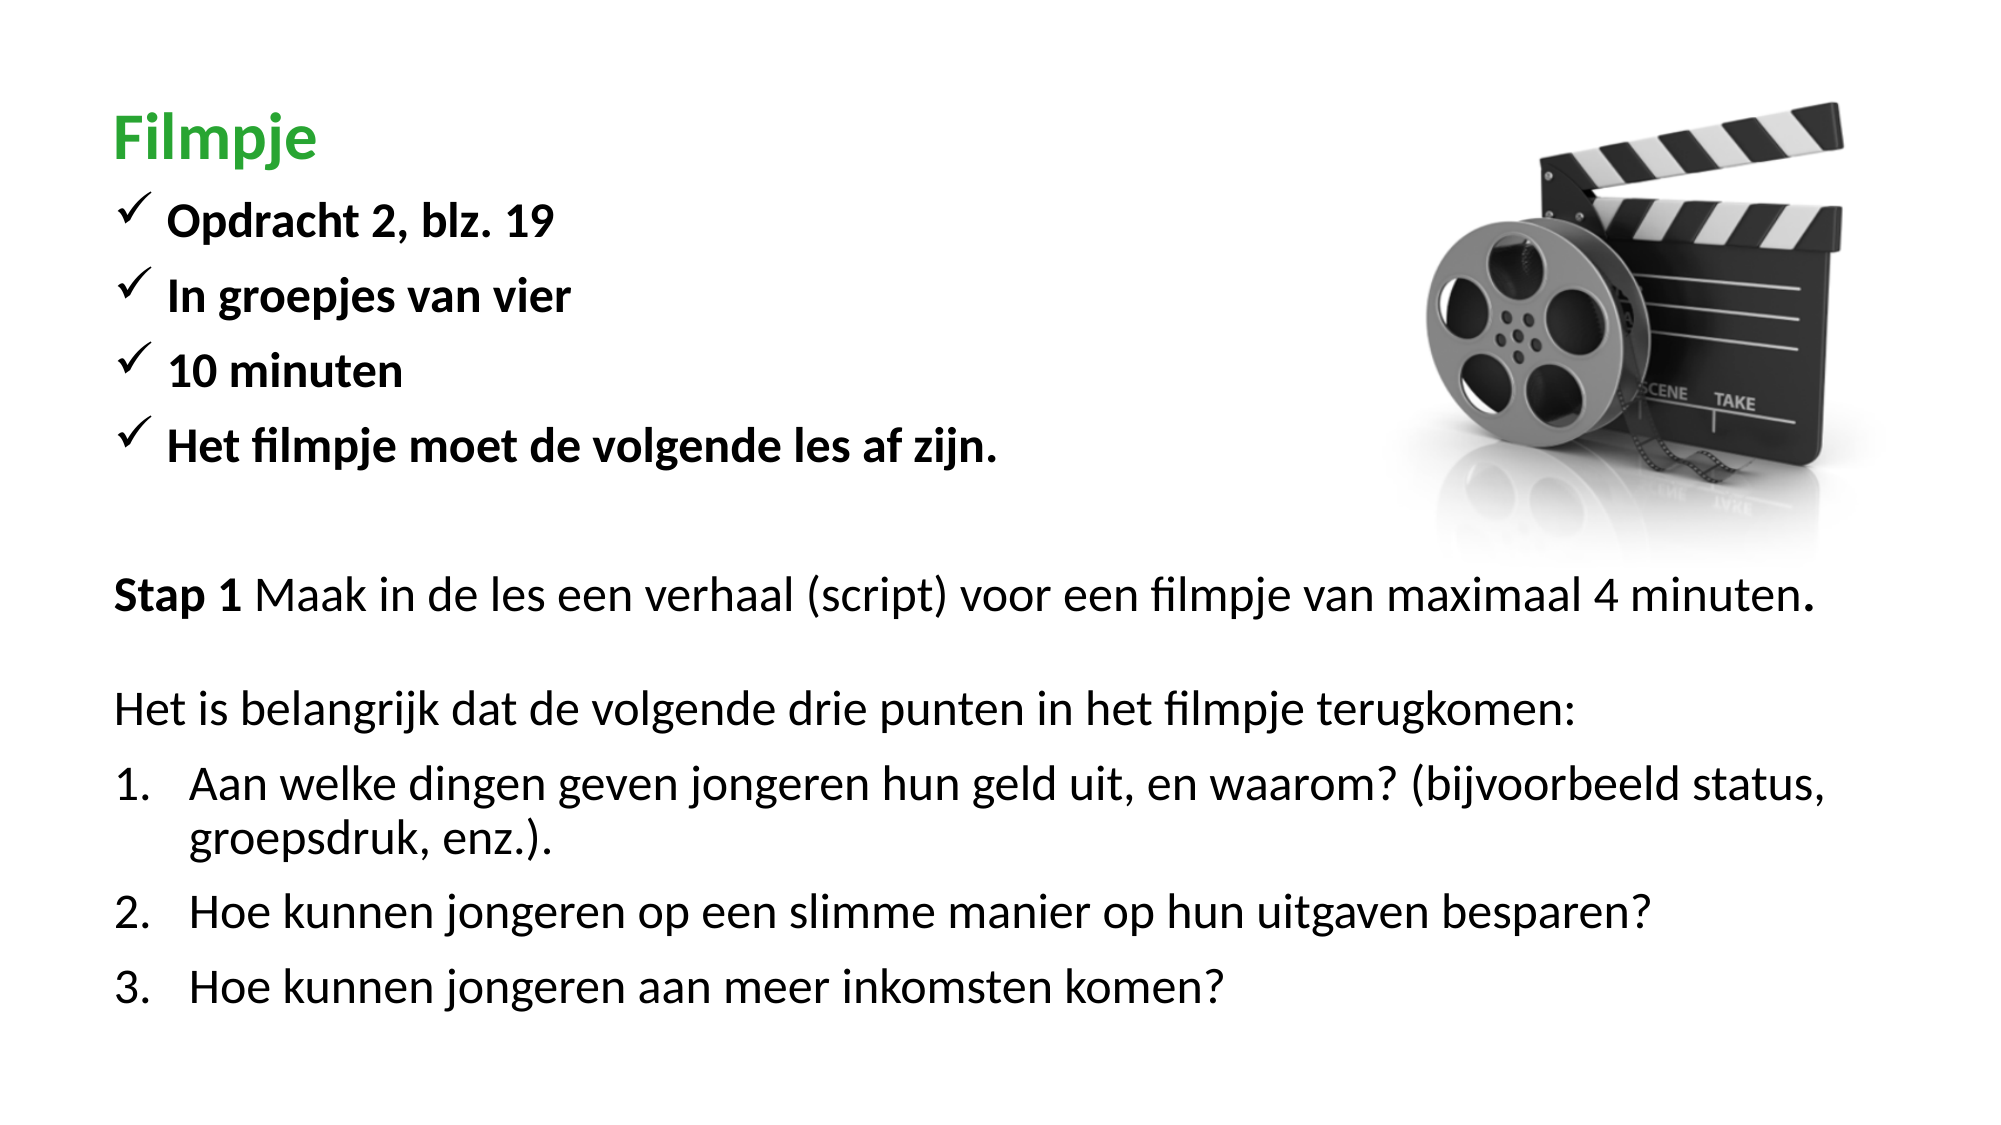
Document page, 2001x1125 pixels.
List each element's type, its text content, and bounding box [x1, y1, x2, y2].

text_box Filmpje Opdracht 2, blz. 19 In groepjes van vier 10 minuten Het filmpje moet de volgende les af zijn. Stap 1 Maak in de les een verhaal (script) voor een filmpje van maximaal 4 minuten. Het is belangrijk dat de volgende drie punten in het filmpje terugkomen: Aan welke dingen geven jongeren hun geld uit, en waarom? (bijvoorbeeld status, groepsdruk, enz.). Hoe kunnen jongeren op een slimme manier op hun uitgaven besparen? Hoe kunnen jongeren aan meer inkomsten komen? [114, 101, 1850, 1125]
picture [1370, 87, 1898, 569]
